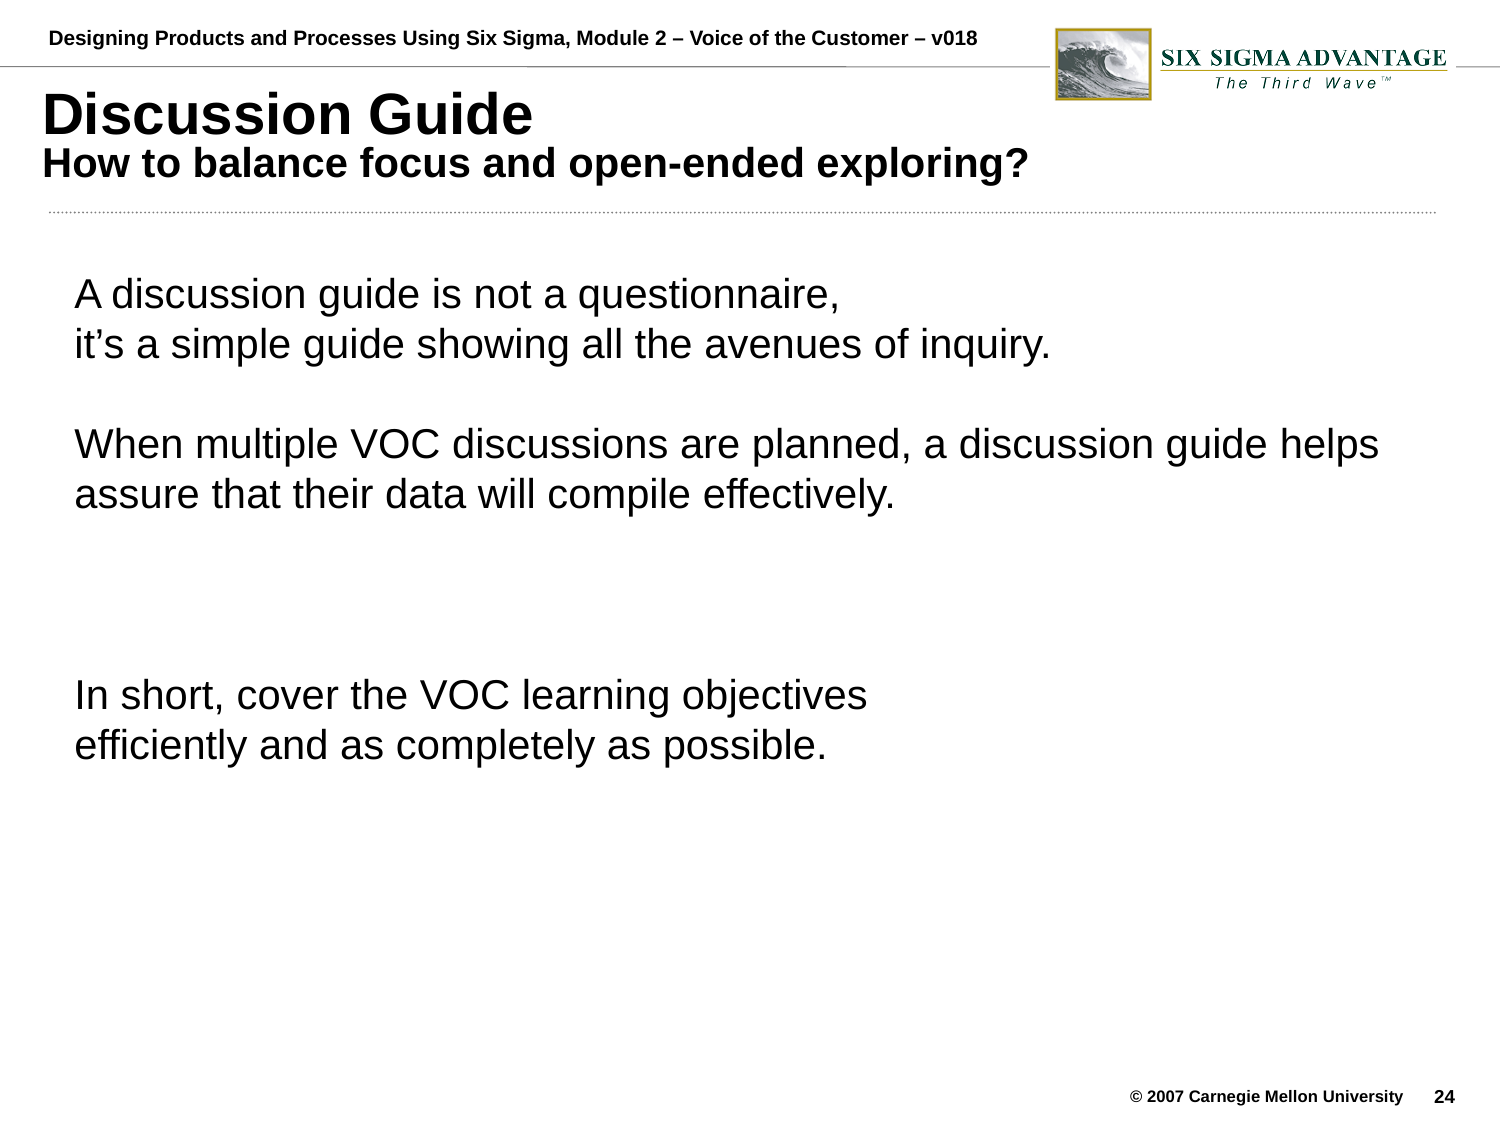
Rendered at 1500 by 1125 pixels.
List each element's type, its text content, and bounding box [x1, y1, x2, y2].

picture [1049, 24, 1456, 104]
title Discussion Guide How to balance focus and open-ended exploring? [42, 89, 1438, 187]
text_box A discussion guide is not a questionnaire, it’s a simple guide showing all the avenues of inquiry. When multiple VOC discussions are planned, a discussion guide helps assure that their data will compile effectively. In short, cover the VOC learning objectives efficiently and as completely as possible. [59, 259, 1397, 775]
